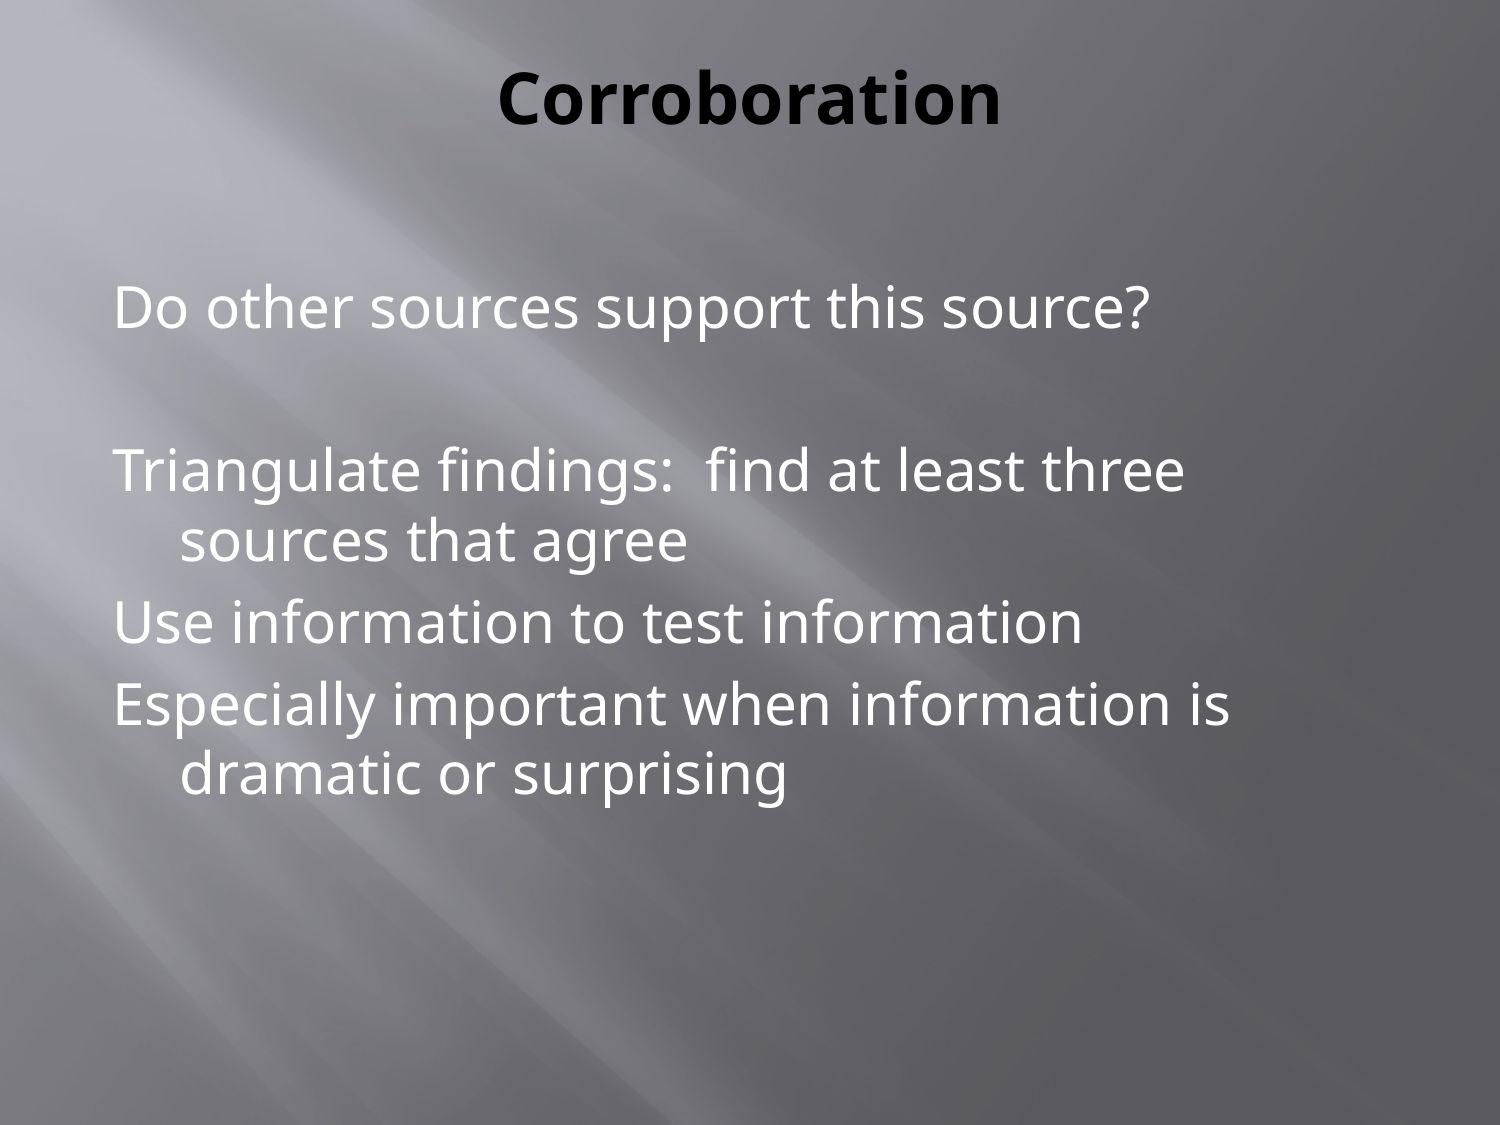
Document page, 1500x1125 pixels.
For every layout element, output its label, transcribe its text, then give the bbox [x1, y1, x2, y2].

list Do other sources support this source? Triangulate findings: find at least three sources that agree Use information to test information Especially important when information is dramatic or surprising [75, 262, 1425, 1035]
title Corroboration [75, 45, 1425, 233]
